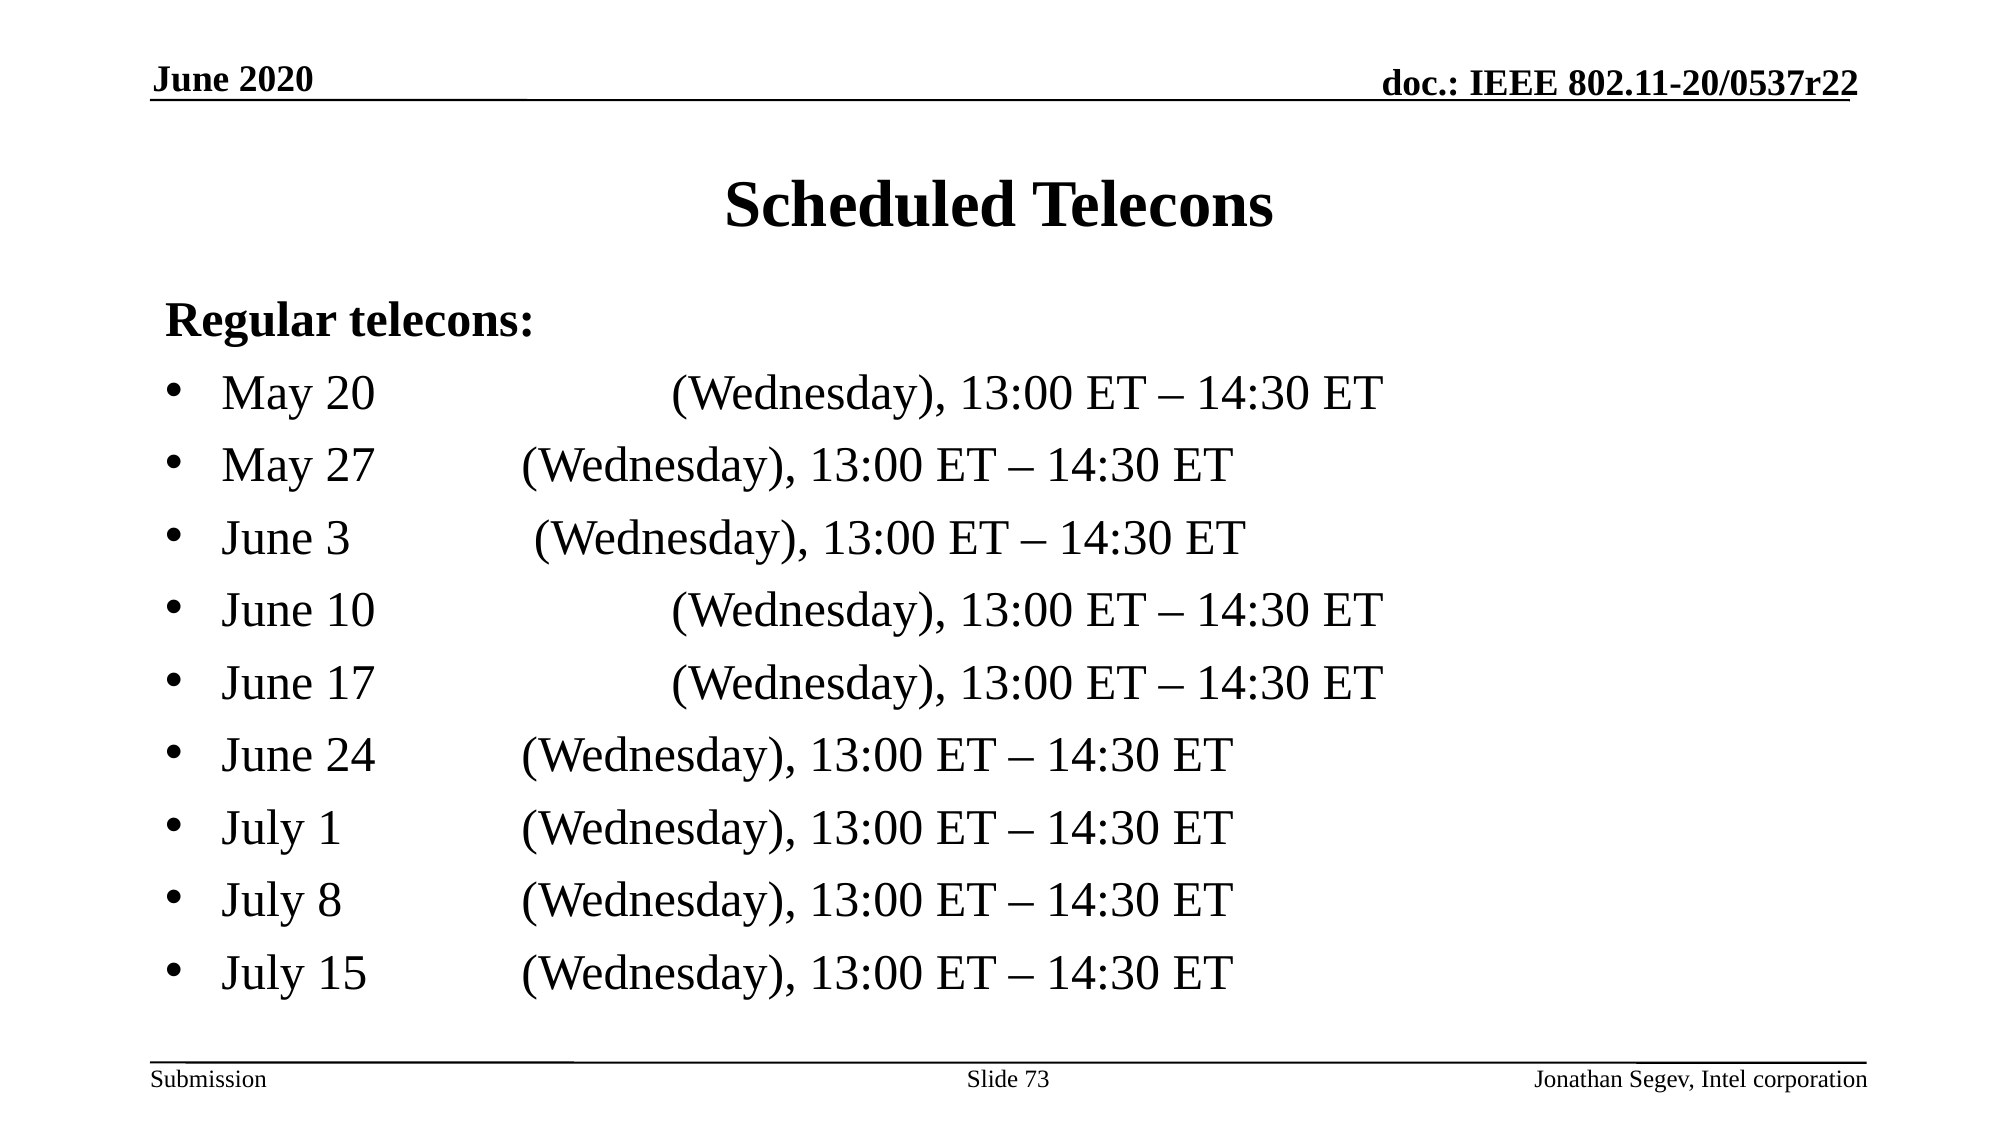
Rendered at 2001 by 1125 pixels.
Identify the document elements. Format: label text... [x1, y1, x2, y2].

list Regular telecons: May 20 (Wednesday), 13:00 ET – 14:30 ET May 27 (Wednesday), 13:00 ET – 14:30 ET June 3 (Wednesday), 13:00 ET – 14:30 ET June 10 (Wednesday), 13:00 ET – 14:30 ET June 17 (Wednesday), 13:00 ET – 14:30 ET June 24 (Wednesday), 13:00 ET – 14:30 ET July 1 (Wednesday), 13:00 ET – 14:30 ET July 8 (Wednesday), 13:00 ET – 14:30 ET July 15 (Wednesday), 13:00 ET – 14:30 ET [149, 278, 1850, 670]
slide_number Slide 73 [950, 1061, 1067, 1123]
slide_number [152, 54, 563, 100]
footer Jonathan Segev, Intel corporation [1171, 1061, 1869, 1093]
title Scheduled Telecons [149, 112, 1850, 278]
